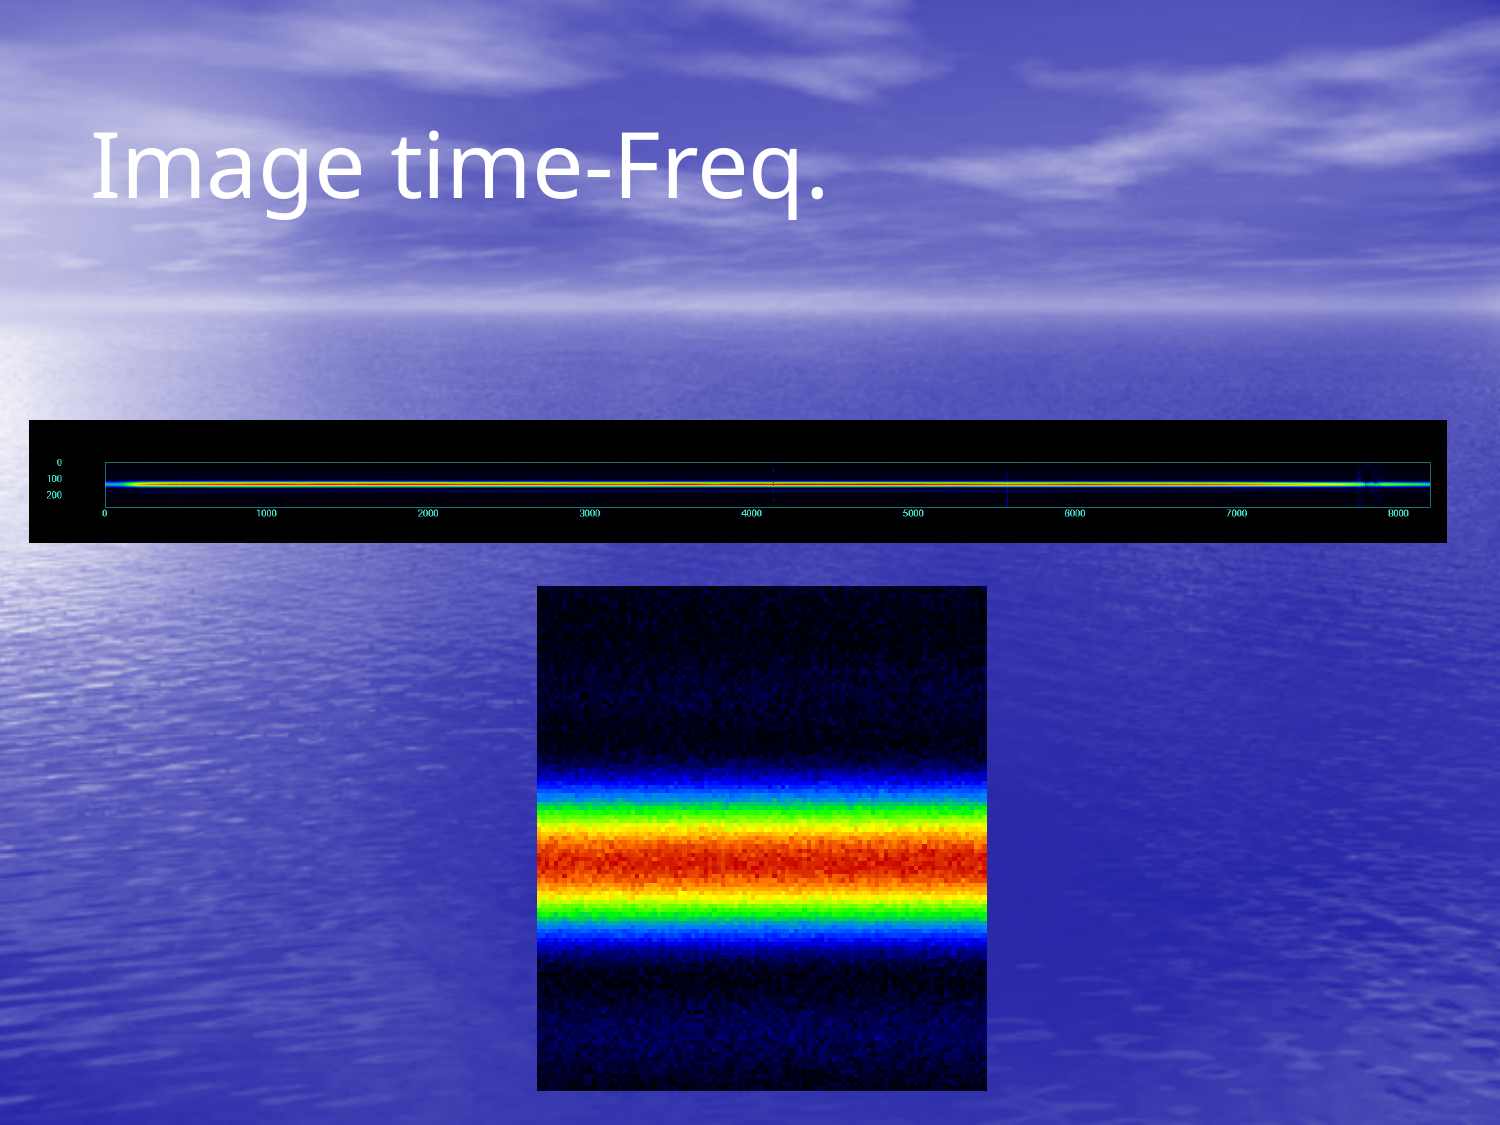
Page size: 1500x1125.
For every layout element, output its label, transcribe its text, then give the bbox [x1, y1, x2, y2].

title Image time-Freq. [74, 47, 1426, 276]
picture [537, 585, 987, 1091]
picture [29, 420, 1447, 544]
